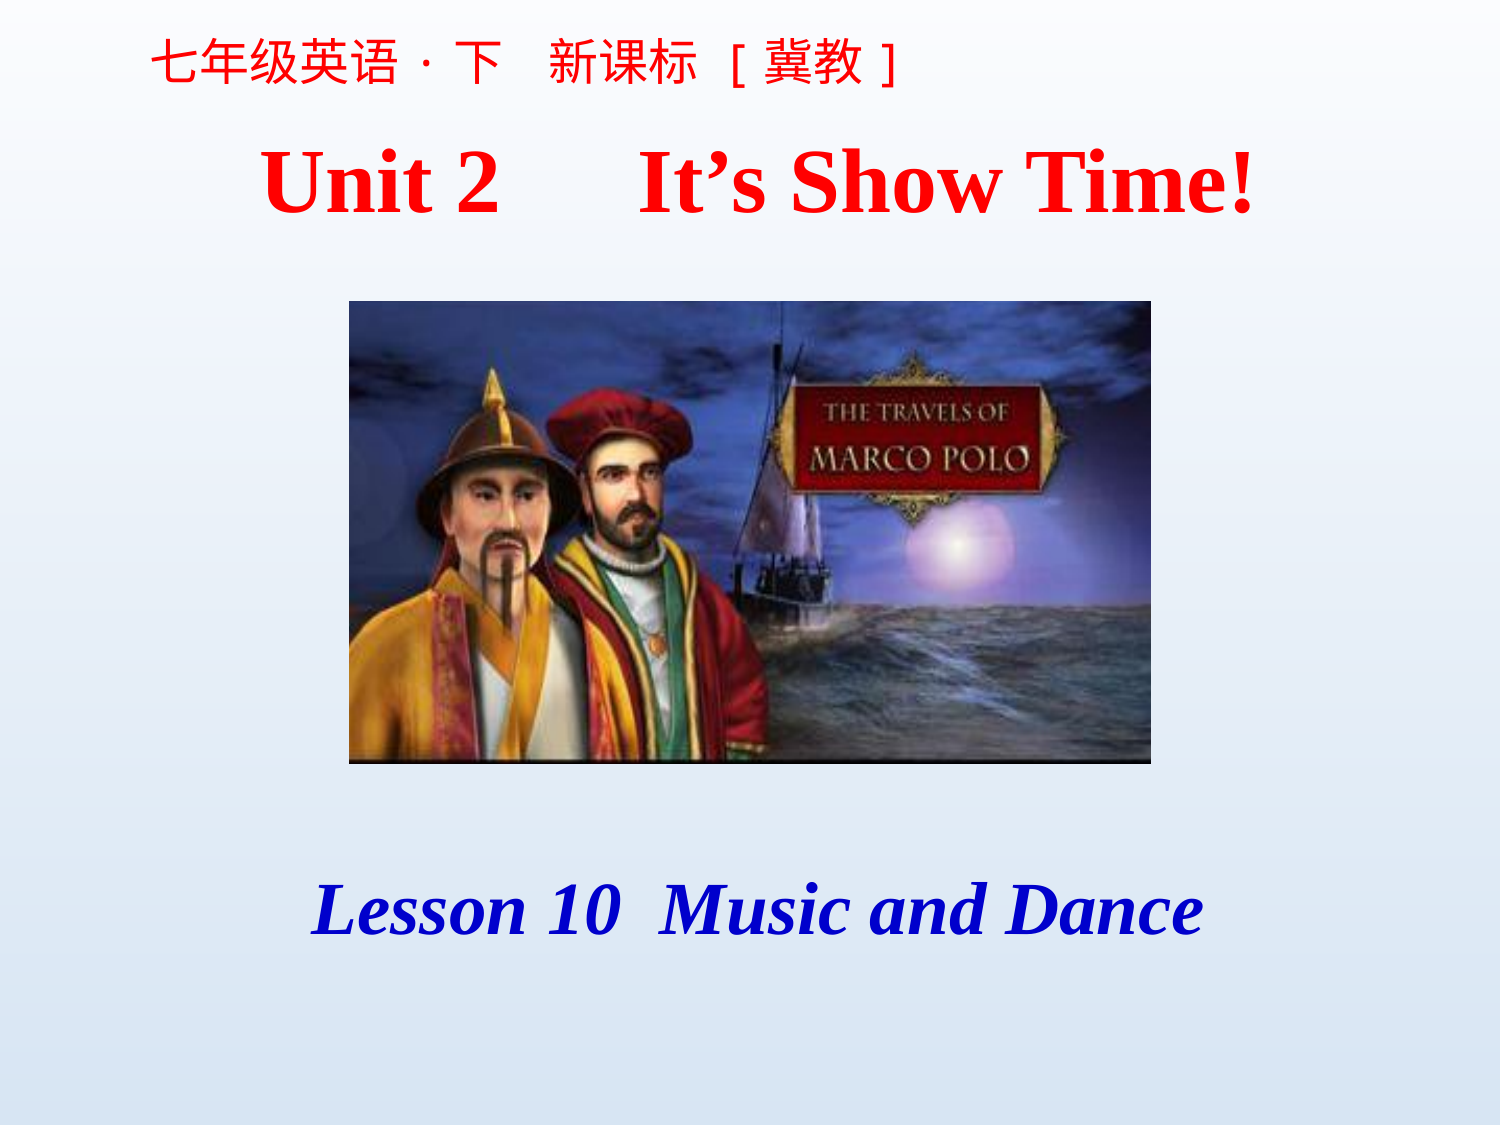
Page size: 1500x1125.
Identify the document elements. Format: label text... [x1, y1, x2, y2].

text_box Lesson 10 Music and Dance [3, 763, 1500, 957]
picture [348, 301, 1152, 764]
text_box 七年级英语·下 新课标 [冀教] [0, 23, 1055, 99]
text_box Unit 2 It’s Show Time! [112, 113, 1406, 239]
